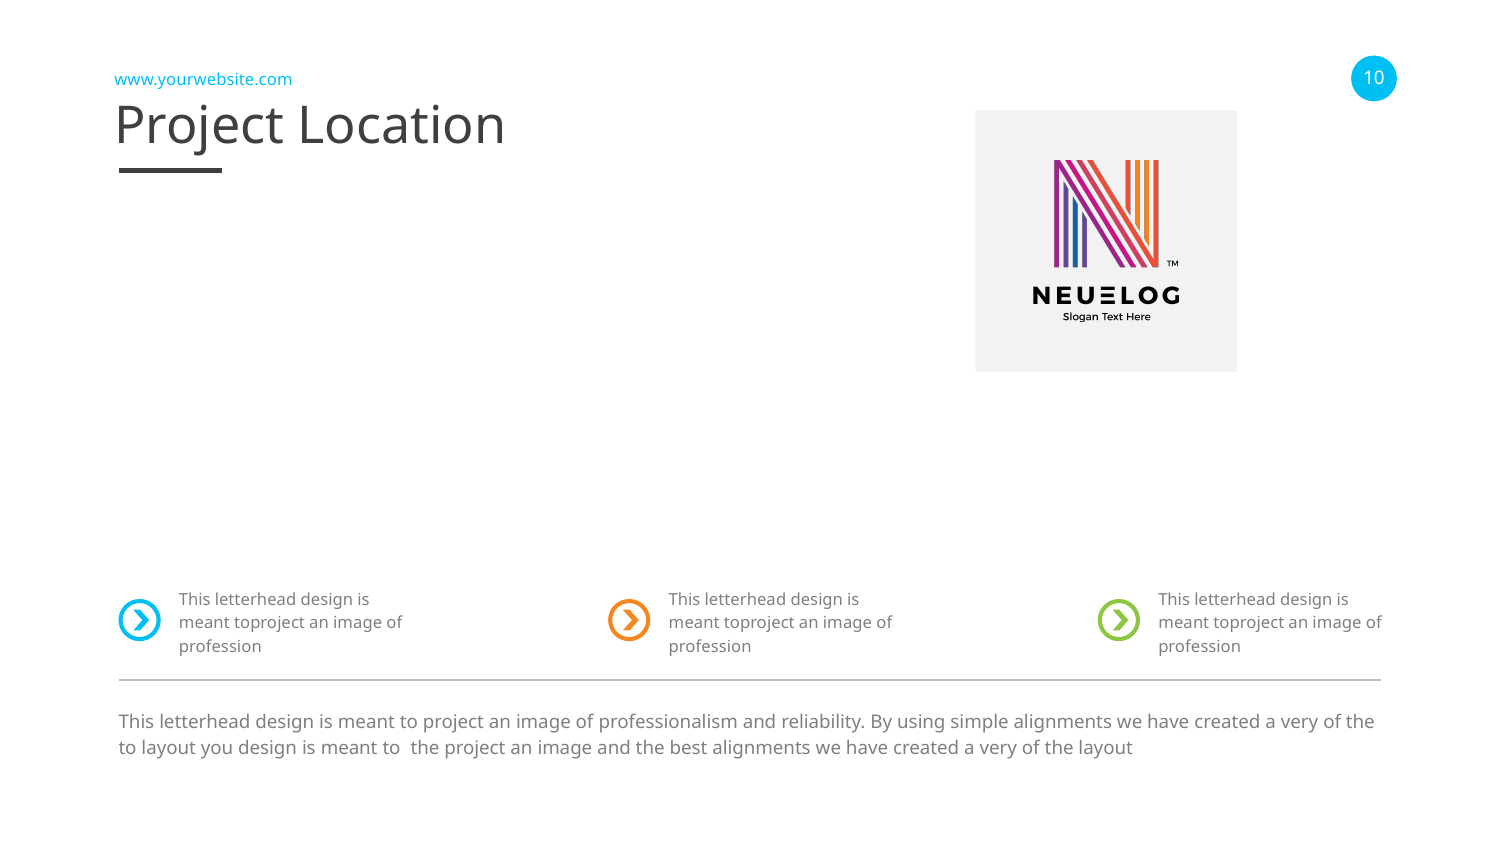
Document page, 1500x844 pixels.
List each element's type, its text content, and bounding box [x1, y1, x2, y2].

title Project Location [103, 84, 1397, 169]
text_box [118, 596, 1398, 644]
slide_number ‹#› [1348, 55, 1400, 101]
text_box This letterhead design is meant to project an image of professionalism and reliability. By using simple alignments we have created a very of the to layout you design is meant to the project an image and the best alignments we have created a very of the layout [118, 705, 1382, 759]
picture [118, 160, 1398, 557]
footer www.yourwebsite.com [103, 56, 438, 102]
text_box [975, 110, 1237, 237]
